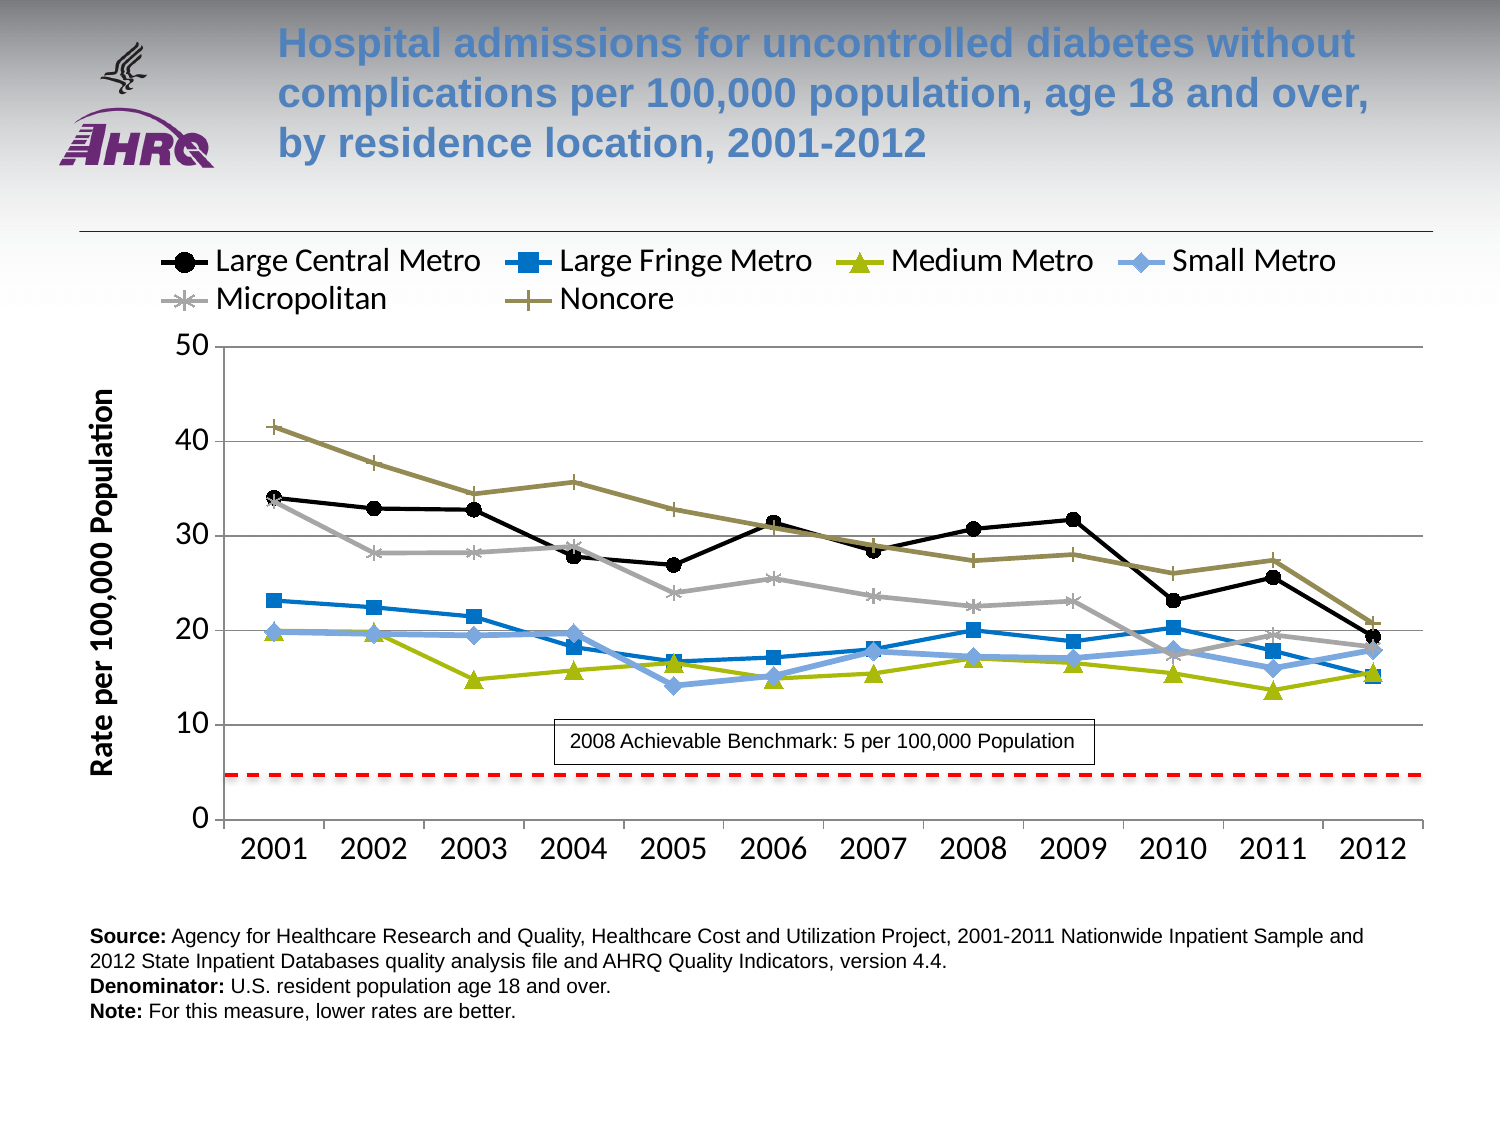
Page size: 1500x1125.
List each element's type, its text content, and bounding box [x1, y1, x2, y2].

picture [0, 0, 1500, 1125]
chart [74, 239, 1426, 886]
text_box Source: Agency for Healthcare Research and Quality, Healthcare Cost and Utilization Project, 2001-2011 Nationwide Inpatient Sample and 2012 State Inpatient Databases quality analysis file and AHRQ Quality Indicators, version 4.4. Denominator: U.S. resident population age 18 and over. Note: For this measure, lower rates are better. [74, 914, 1425, 1030]
title Hospital admissions for uncontrolled diabetes without complications per 100,000 population, age 18 and over, by residence location, 2001-2012 [262, 45, 1425, 188]
